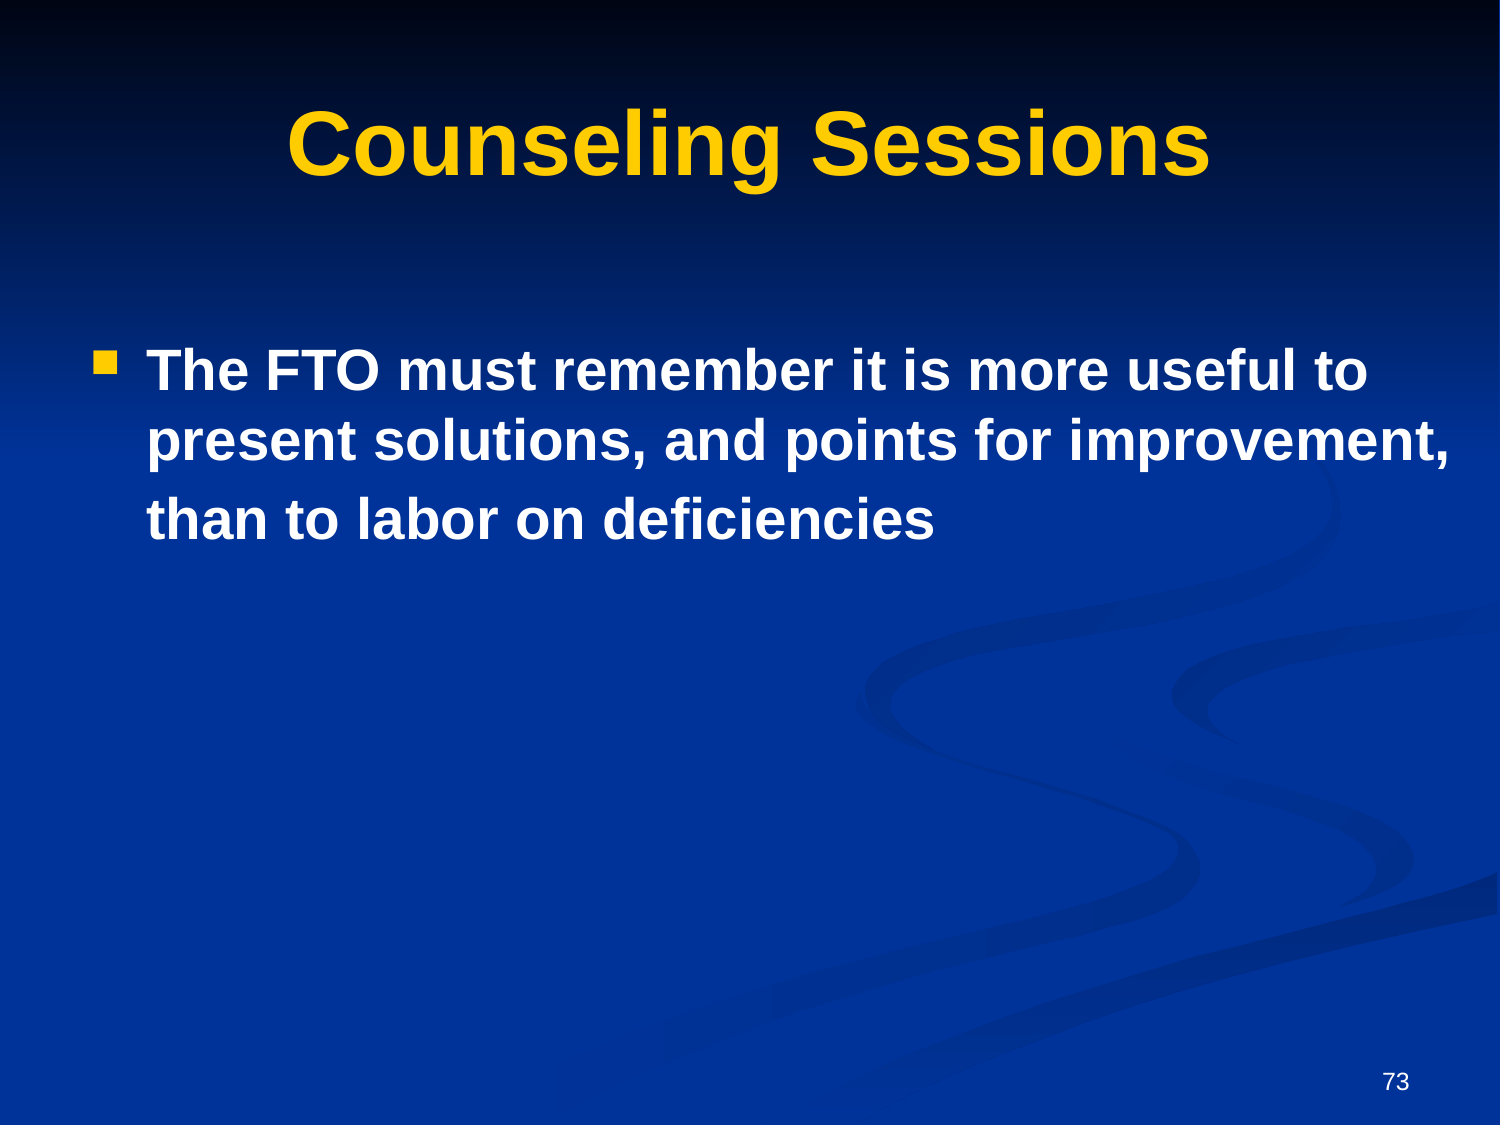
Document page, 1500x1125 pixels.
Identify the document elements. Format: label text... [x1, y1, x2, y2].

slide_number 73 [1074, 1024, 1426, 1104]
title Counseling Sessions [74, 44, 1426, 233]
list The FTO must remember it is more useful to present solutions, and points for improvement, than to labor on deficiencies [74, 324, 1500, 1001]
